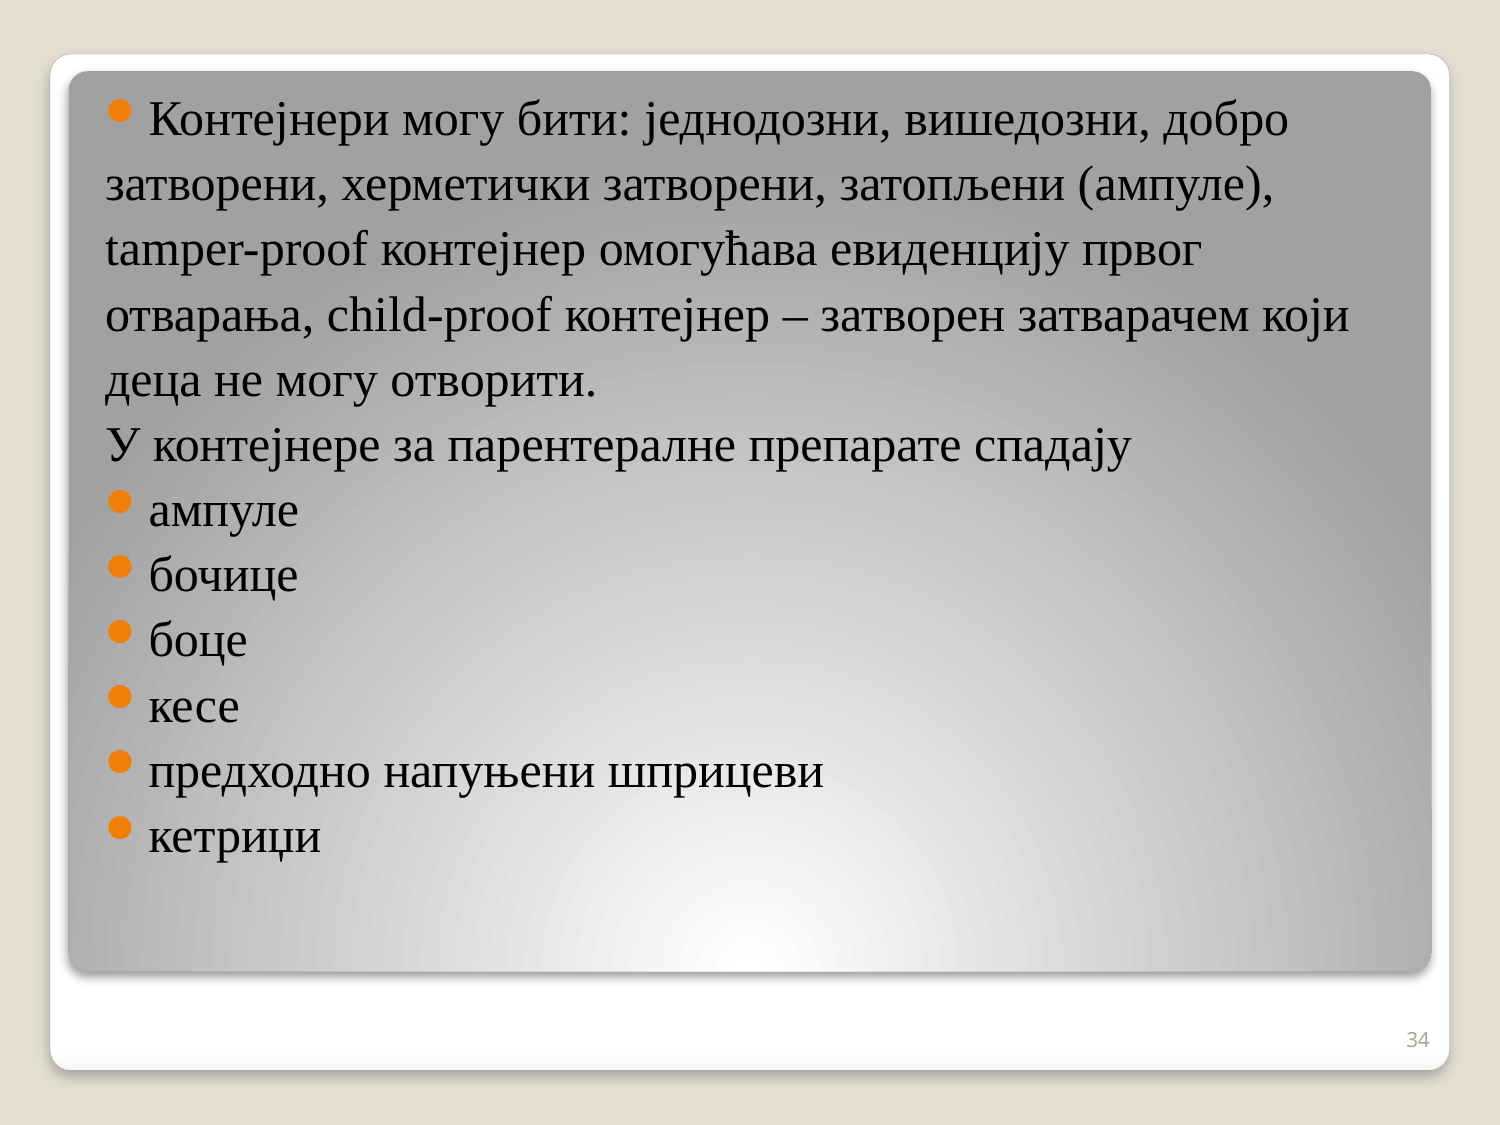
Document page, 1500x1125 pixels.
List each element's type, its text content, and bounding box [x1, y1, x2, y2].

list Контејнери могу бити: једнодозни, вишедозни, добро затворени, херметички затворени, затопљени (ампуле), tamper-proof контејнер омогућава евиденцију првог отварања, child-proof контејнер – затворен затварачем који деца не могу отворити. У контејнере за парентералне препарате спадају ампуле бочице боце кесе предходно напуњени шприцеви кетриџи [75, 70, 1434, 1075]
slide_number 34 [1369, 1002, 1445, 1063]
